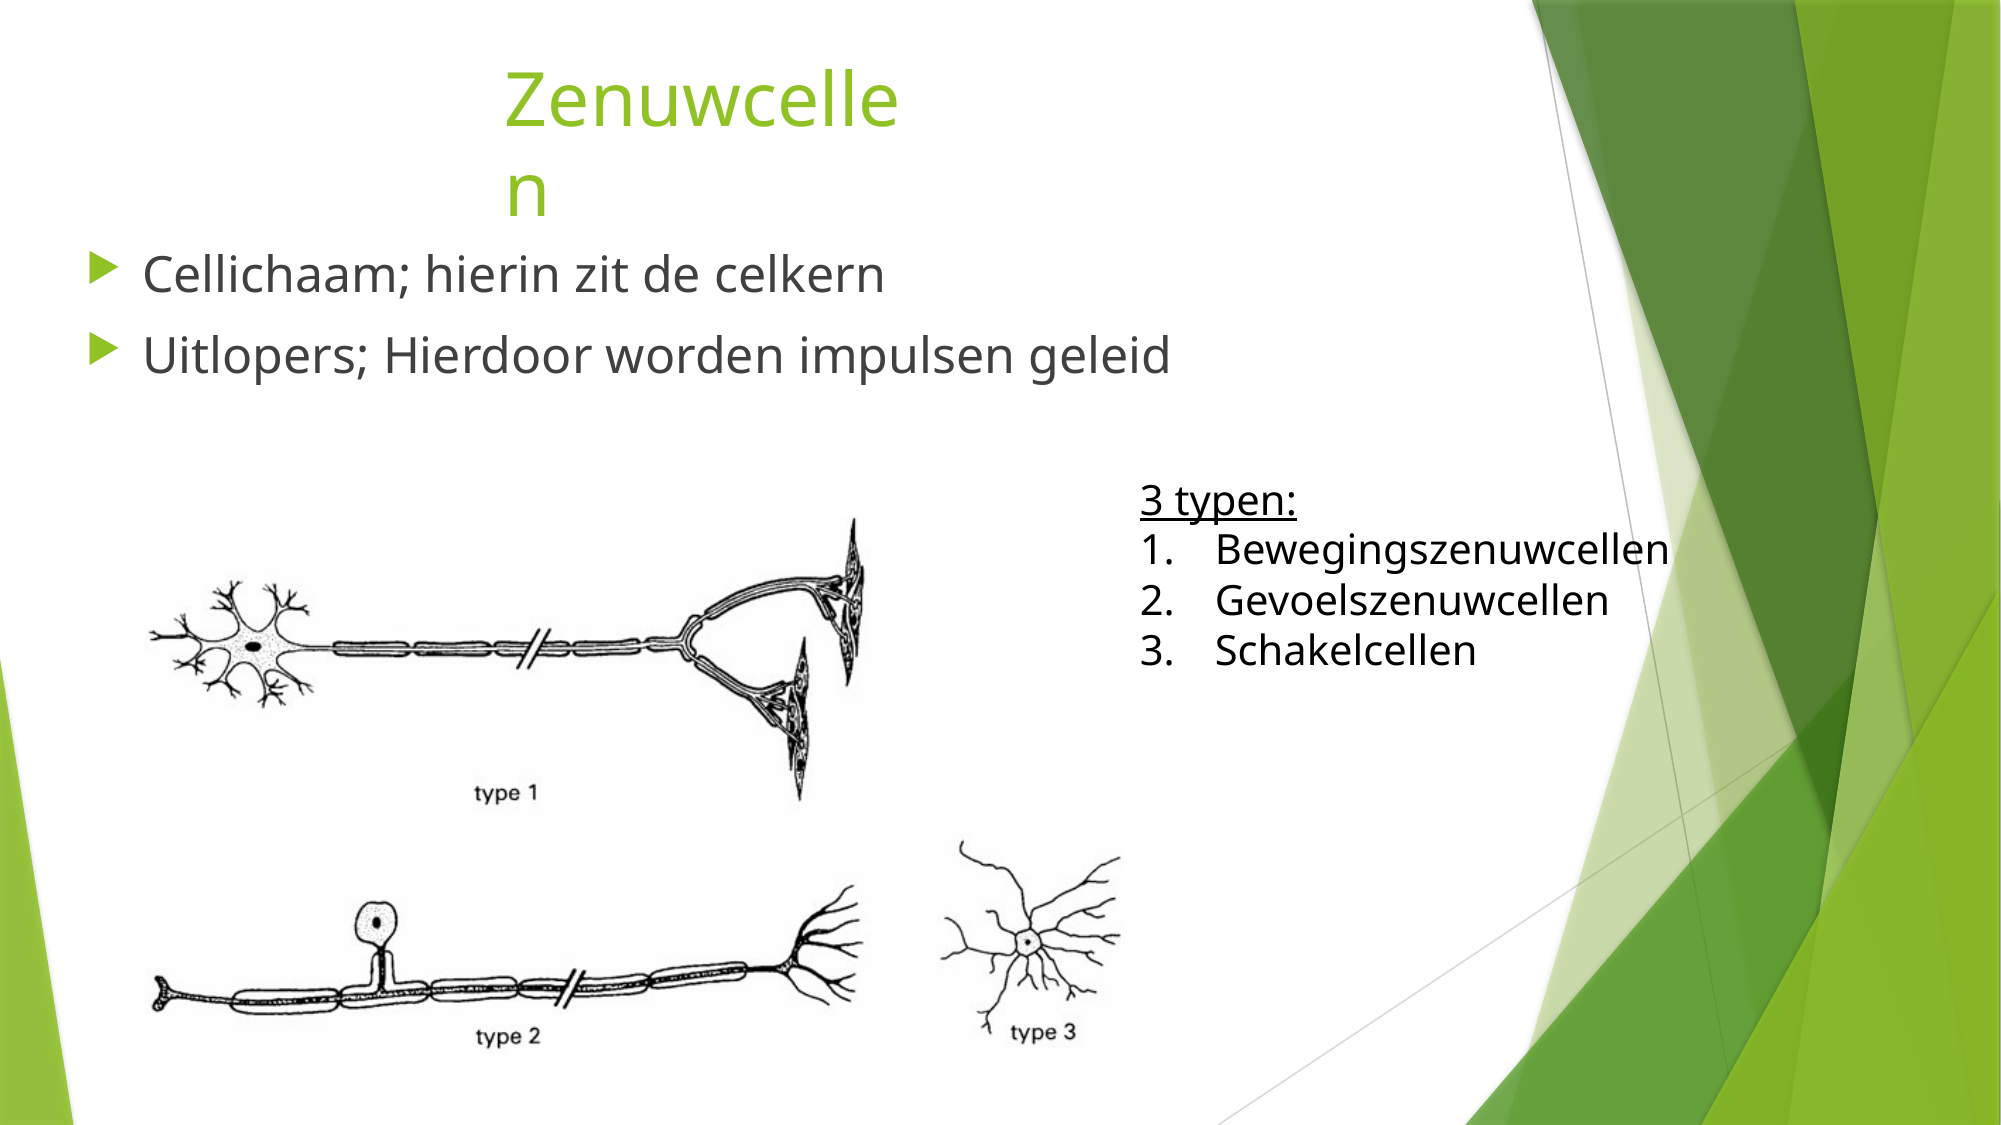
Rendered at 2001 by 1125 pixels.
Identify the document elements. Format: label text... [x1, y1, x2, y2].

list Cellichaam; hierin zit de celkern Uitlopers; Hierdoor worden impulsen geleid [70, 235, 1481, 385]
picture [134, 515, 1126, 1055]
text_box 3 typen: Bewegingszenuwcellen Gevoelszenuwcellen Schakelcellen [1124, 465, 1691, 681]
title Zenuwcellen [489, 44, 949, 154]
